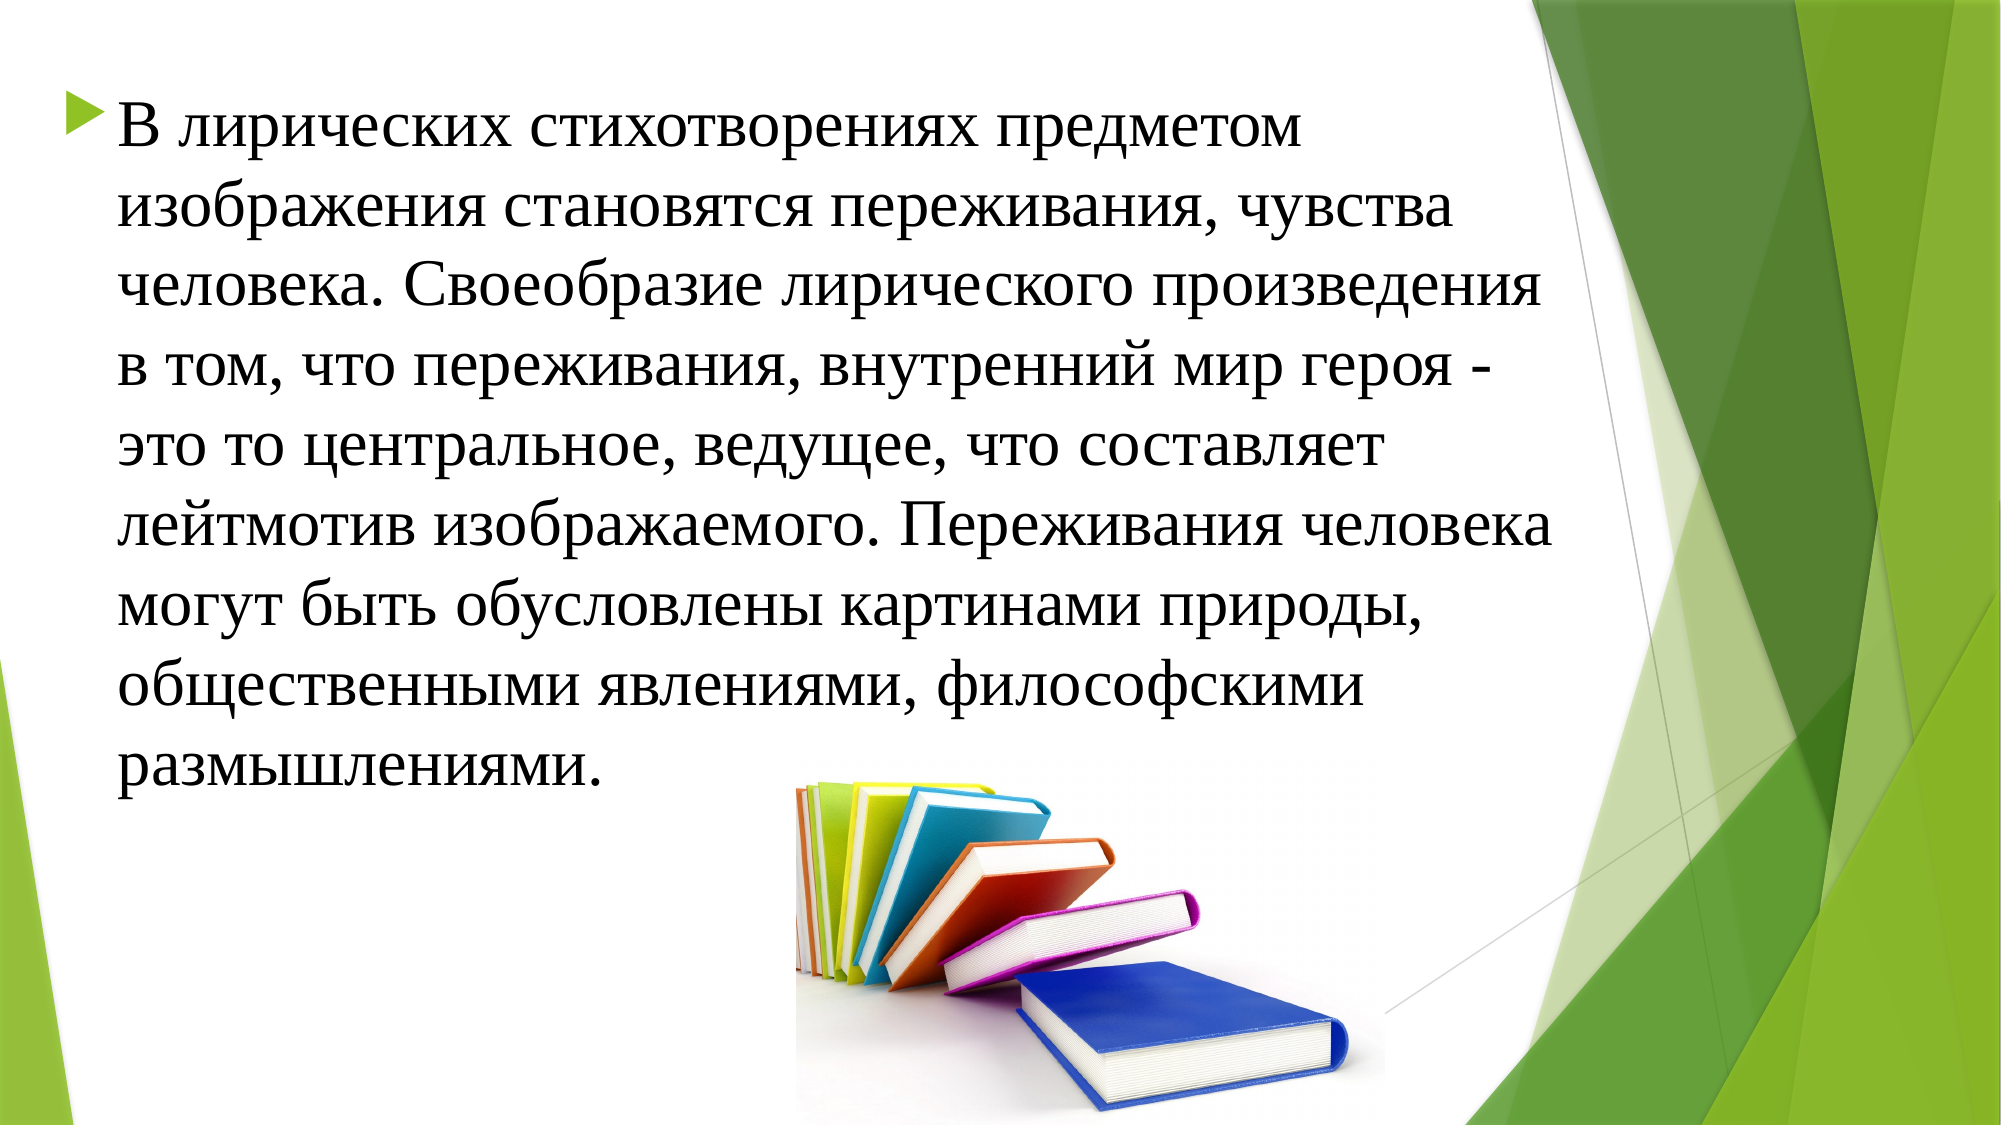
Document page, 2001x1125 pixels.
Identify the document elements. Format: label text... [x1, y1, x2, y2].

picture [795, 756, 1385, 1125]
list В лирических стихотворениях предметом изображения становятся переживания, чувства человека. Своеобразие лирического произведения в том, что переживания, внутренний мир героя - это то центральное, ведущее, что составляет лейтмотив изображаемого. Переживания человека могут быть обусловлены картинами природы, общественными явлениями, философскими размышлениями. [46, 71, 1598, 934]
